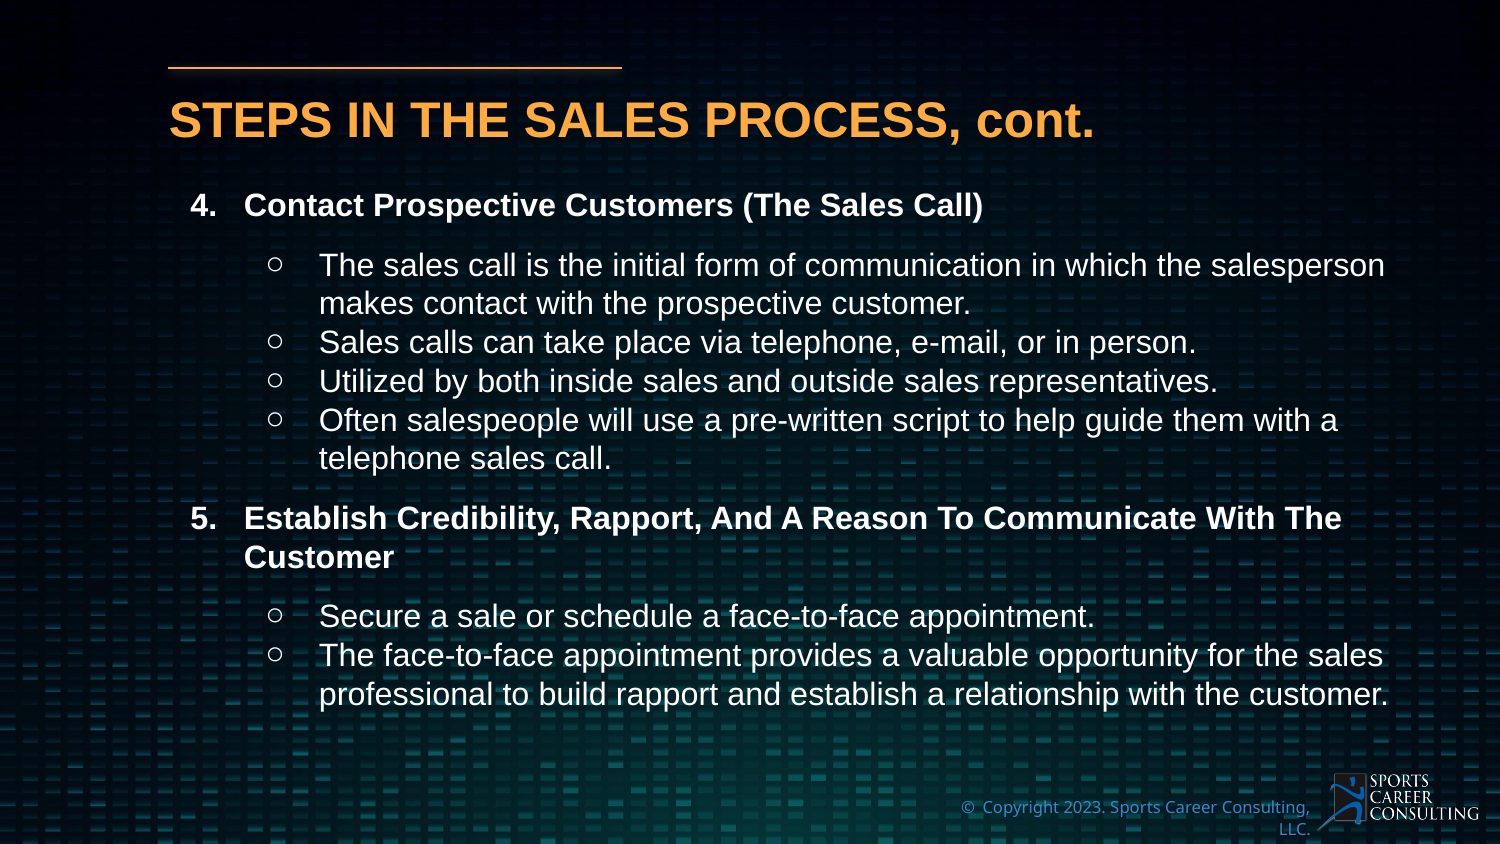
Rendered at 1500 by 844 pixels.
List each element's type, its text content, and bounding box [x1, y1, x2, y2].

title STEPS IN THE SALES PROCESS, cont. [153, 72, 1469, 169]
picture [0, 0, 1500, 844]
list Contact Prospective Customers (The Sales Call) The sales call is the initial form of communication in which the salesperson makes contact with the prospective customer. Sales calls can take place via telephone, e-mail, or in person. Utilized by both inside sales and outside sales representatives. Often salespeople will use a pre-written script to help guide them with a telephone sales call. Establish Credibility, Rapport, And A Reason To Communicate With The Customer Secure a sale or schedule a face-to-face appointment. The face-to-face appointment provides a valuable opportunity for the sales professional to build rapport and establish a relationship with the customer. [153, 169, 1469, 753]
text_box © Copyright 2023. Sports Career Consulting, LLC. [914, 769, 1326, 844]
